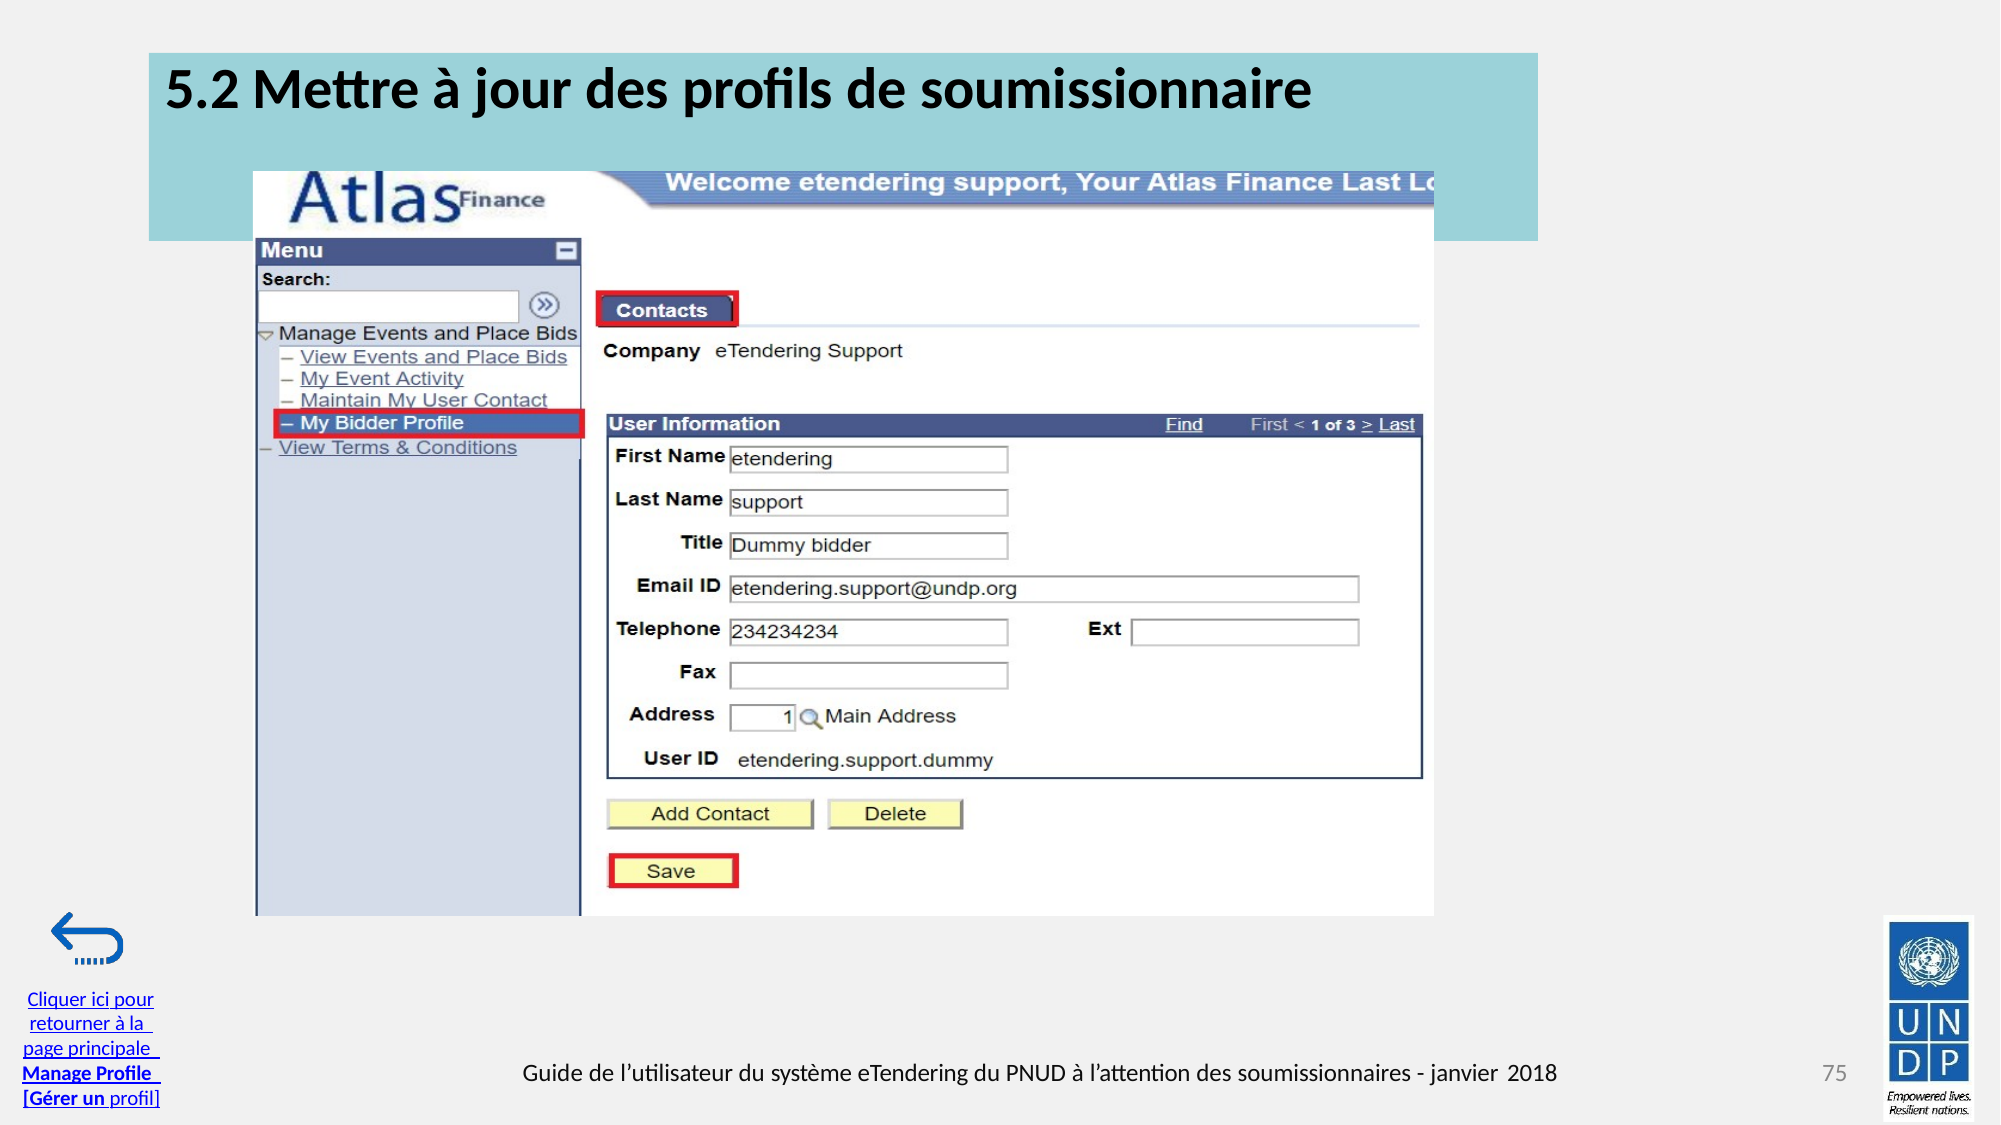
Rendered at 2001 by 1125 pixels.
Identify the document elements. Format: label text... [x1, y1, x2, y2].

slide_number 75 [1817, 1060, 1852, 1125]
text_box [1883, 915, 1975, 1122]
text_box Cliquer ici pour retourner à la page principale Manage Profile [Gérer un profil] [19, 988, 162, 1111]
text_box [252, 171, 1434, 916]
title 5.2 Mettre à jour des profils de soumissionnaire [148, 52, 1538, 241]
text_box [50, 911, 124, 965]
footer Guide de l’utilisateur du système eTendering du PNUD à l’attention des soumissionnaires - janvier 2018 [520, 1060, 1566, 1125]
